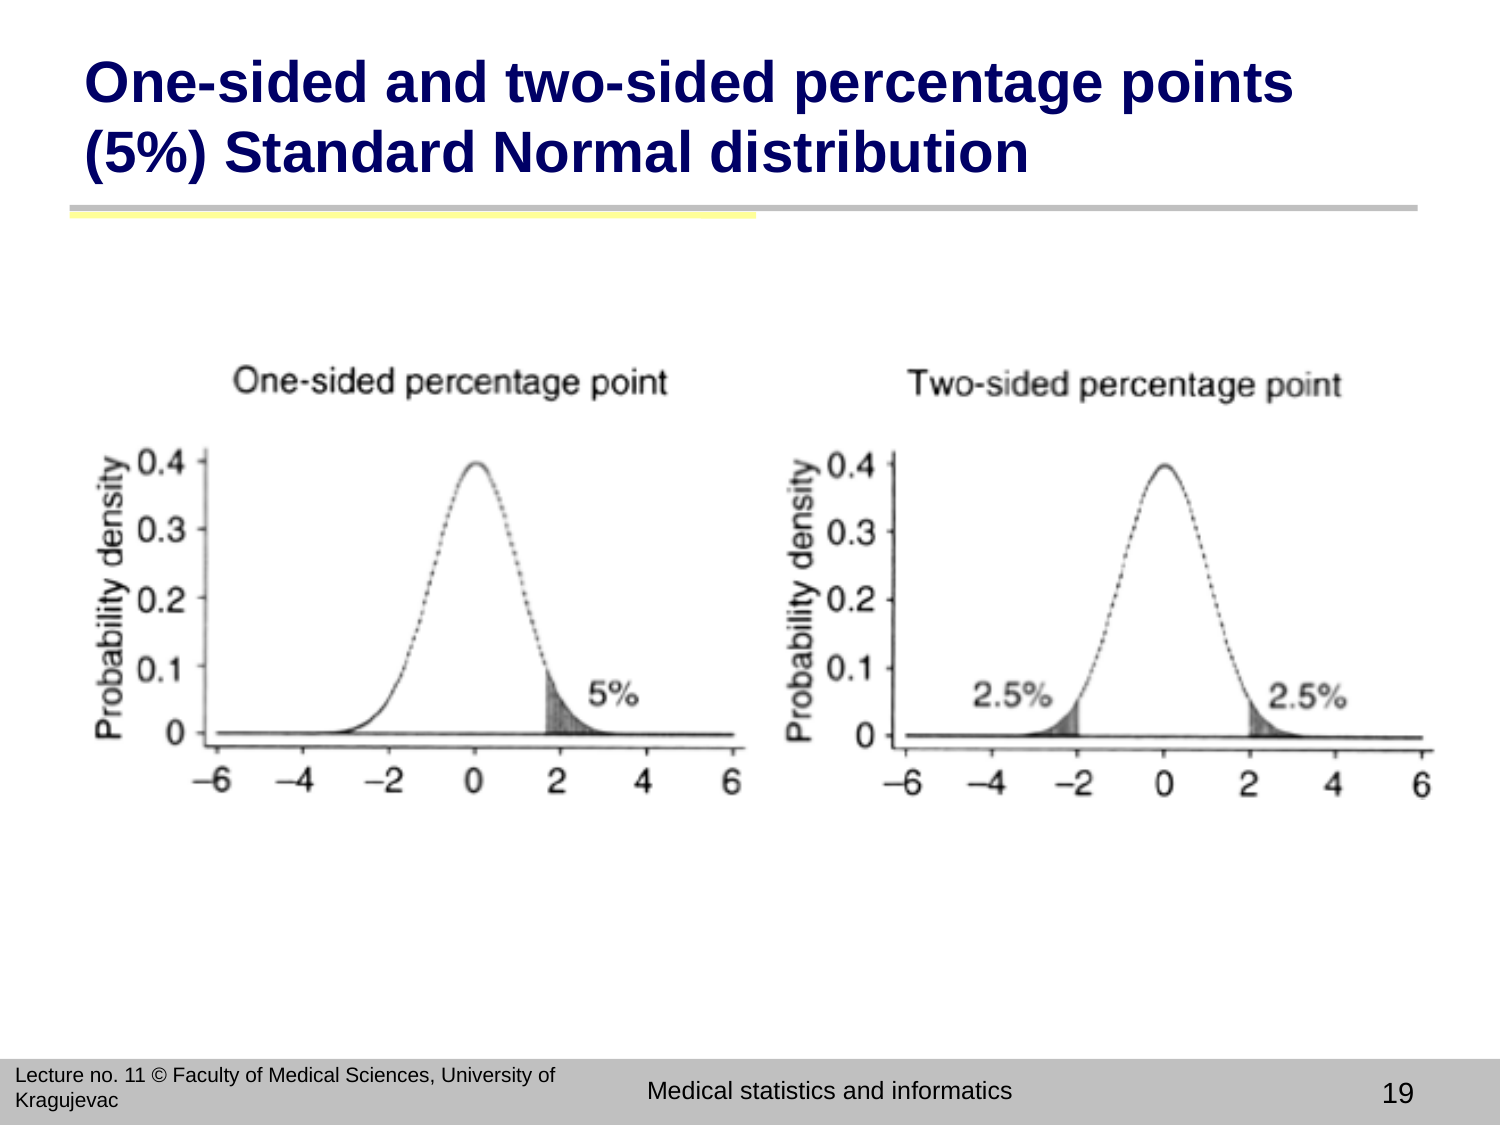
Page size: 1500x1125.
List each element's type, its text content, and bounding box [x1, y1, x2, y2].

slide_number 19 [1163, 1066, 1430, 1125]
title One-sided and two-sided percentage points (5%) Standard Normal distribution [69, 19, 1426, 208]
footer Medical statistics and informatics [512, 1066, 1149, 1125]
slide_number Lecture no. 11 © Faculty of Medical Sciences, University of Kragujevac [0, 1053, 612, 1108]
picture [89, 363, 1442, 801]
